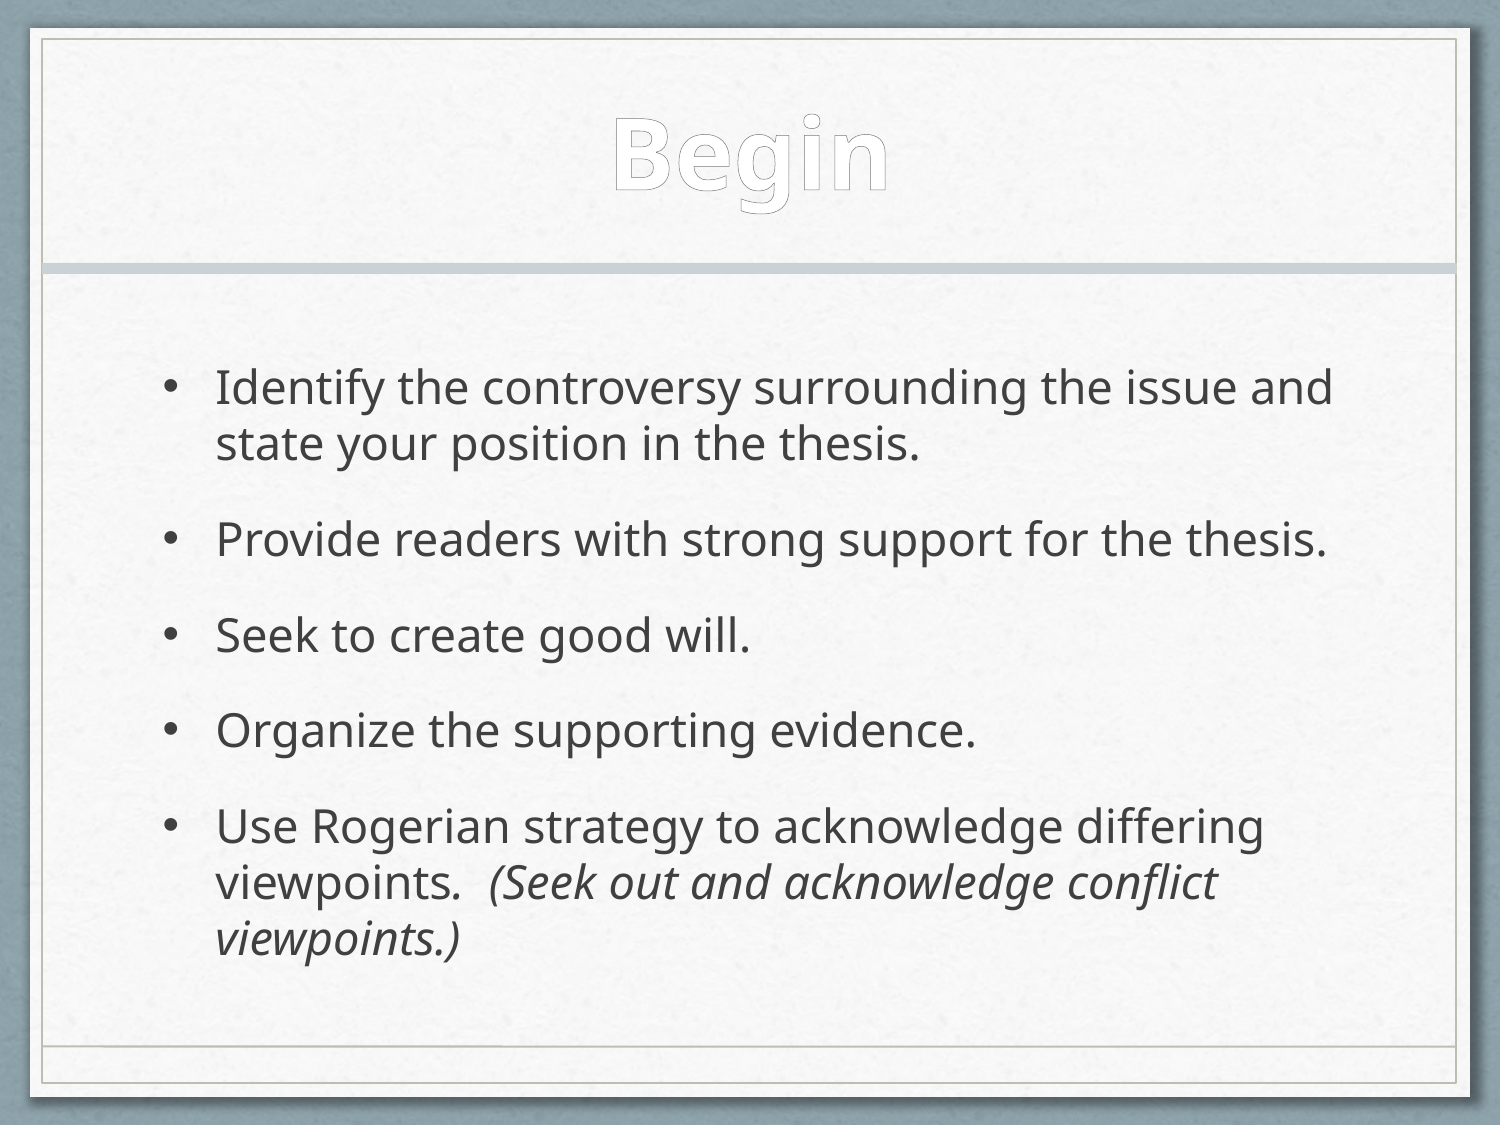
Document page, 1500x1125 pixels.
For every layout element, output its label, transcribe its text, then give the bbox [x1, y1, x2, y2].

list Identify the controversy surrounding the issue and state your position in the thesis. Provide readers with strong support for the thesis. Seek to create good will. Organize the supporting evidence. Use Rogerian strategy to acknowledge differing viewpoints. (Seek out and acknowledge conflict viewpoints.) [147, 350, 1353, 995]
picture [30, 28, 1470, 1097]
title Begin [147, 40, 1353, 260]
